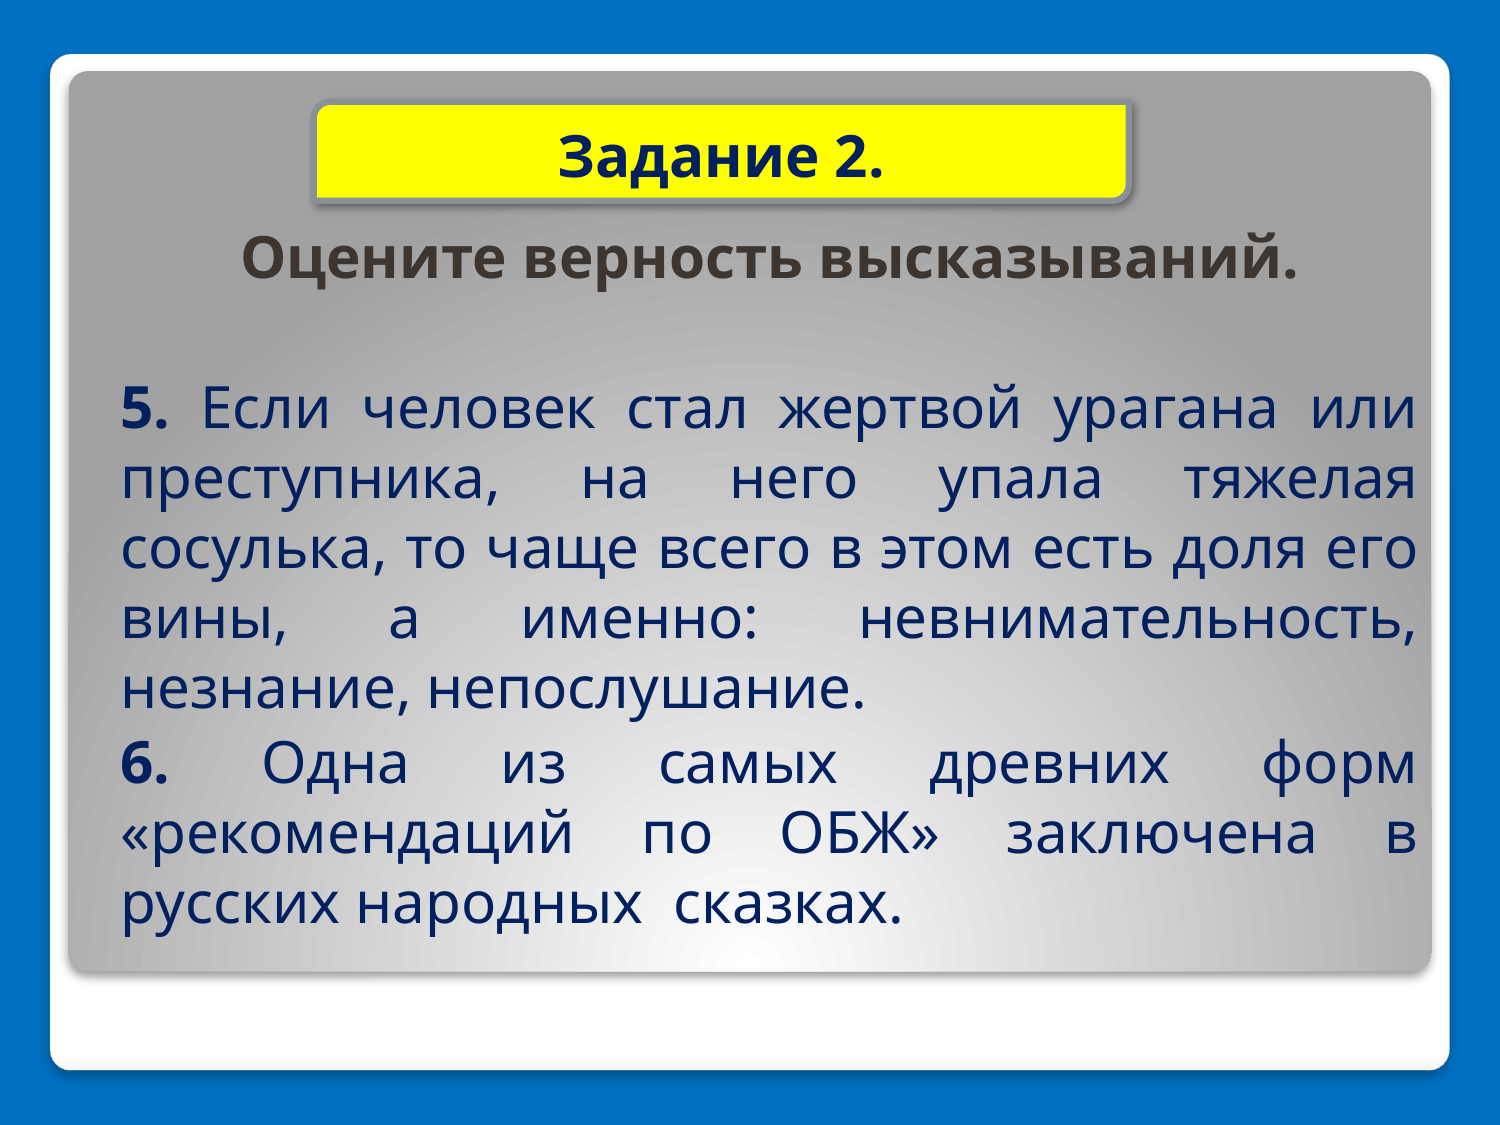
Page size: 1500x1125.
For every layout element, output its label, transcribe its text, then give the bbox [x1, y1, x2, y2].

list Оцените верность высказываний. 5. Если человек стал жертвой урагана или преступника, на него упала тяжелая сосулька, то чаще всего в этом есть доля его вины, а именно: невнимательность, незнание, непослушание. 6. Одна из самых древних форм «рекомендаций по ОБЖ» заключена в русских народных сказках. [90, 142, 1433, 1047]
title [83, 1023, 1429, 1125]
text_box Задание 2. [313, 101, 1129, 201]
text_box [90, 42, 1435, 142]
